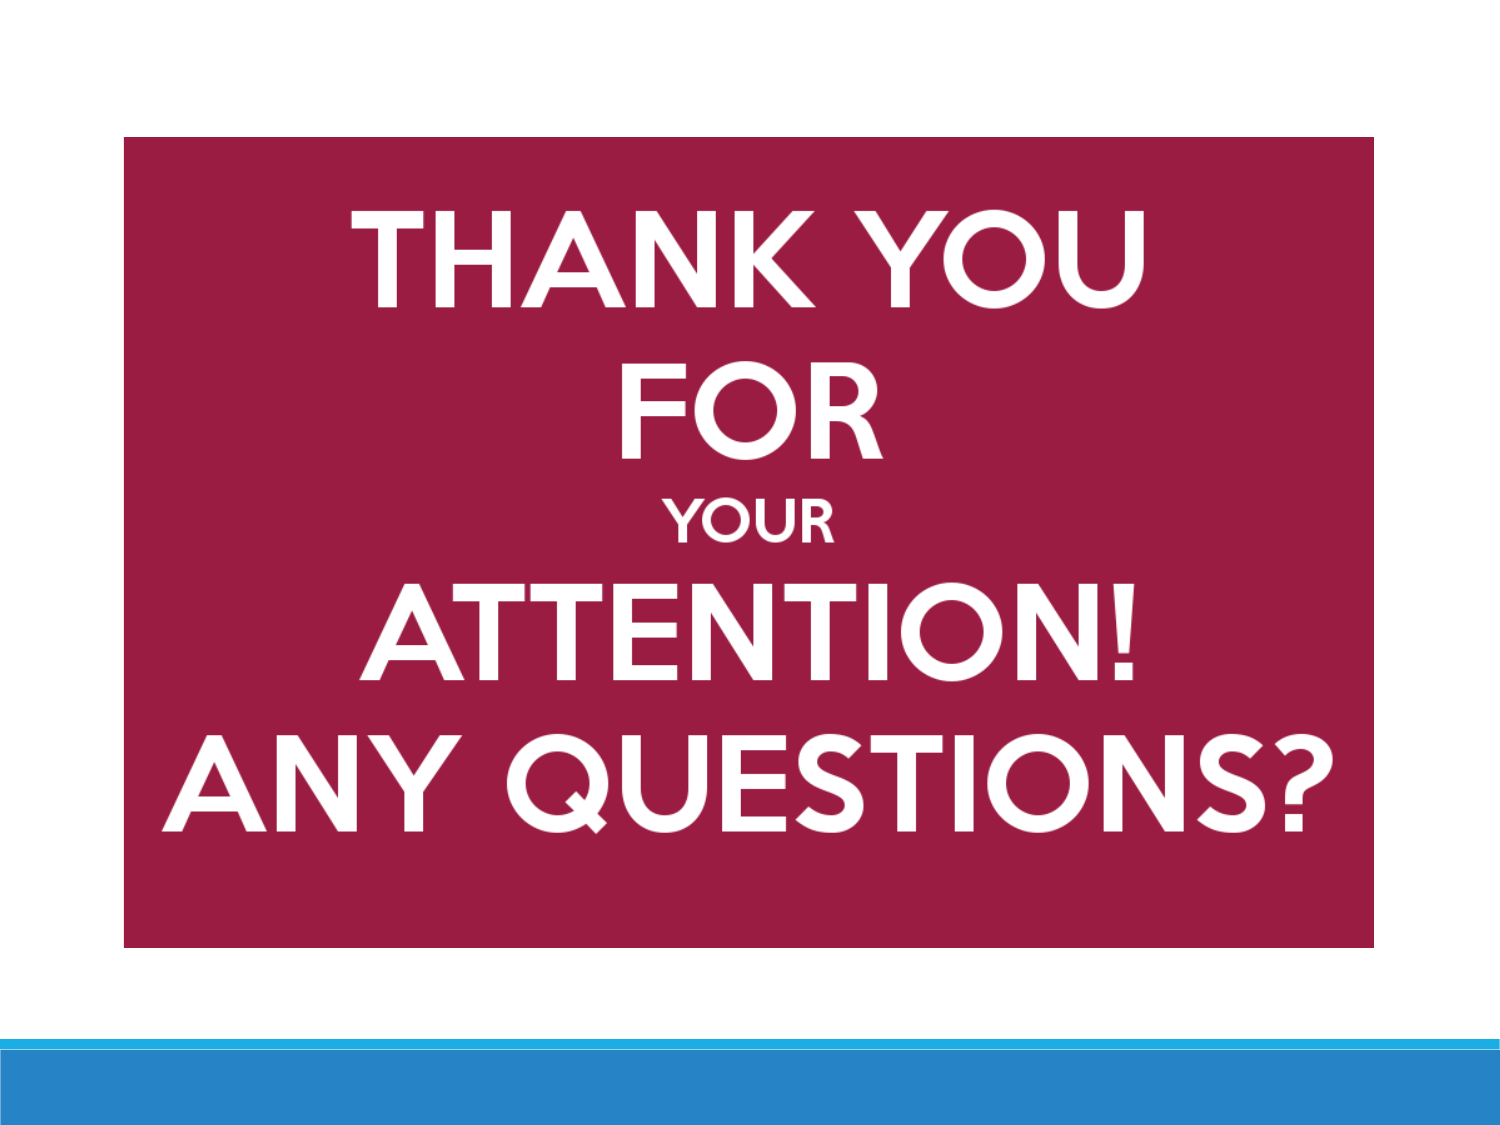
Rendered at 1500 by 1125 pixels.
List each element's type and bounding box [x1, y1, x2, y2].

picture [123, 136, 1388, 949]
